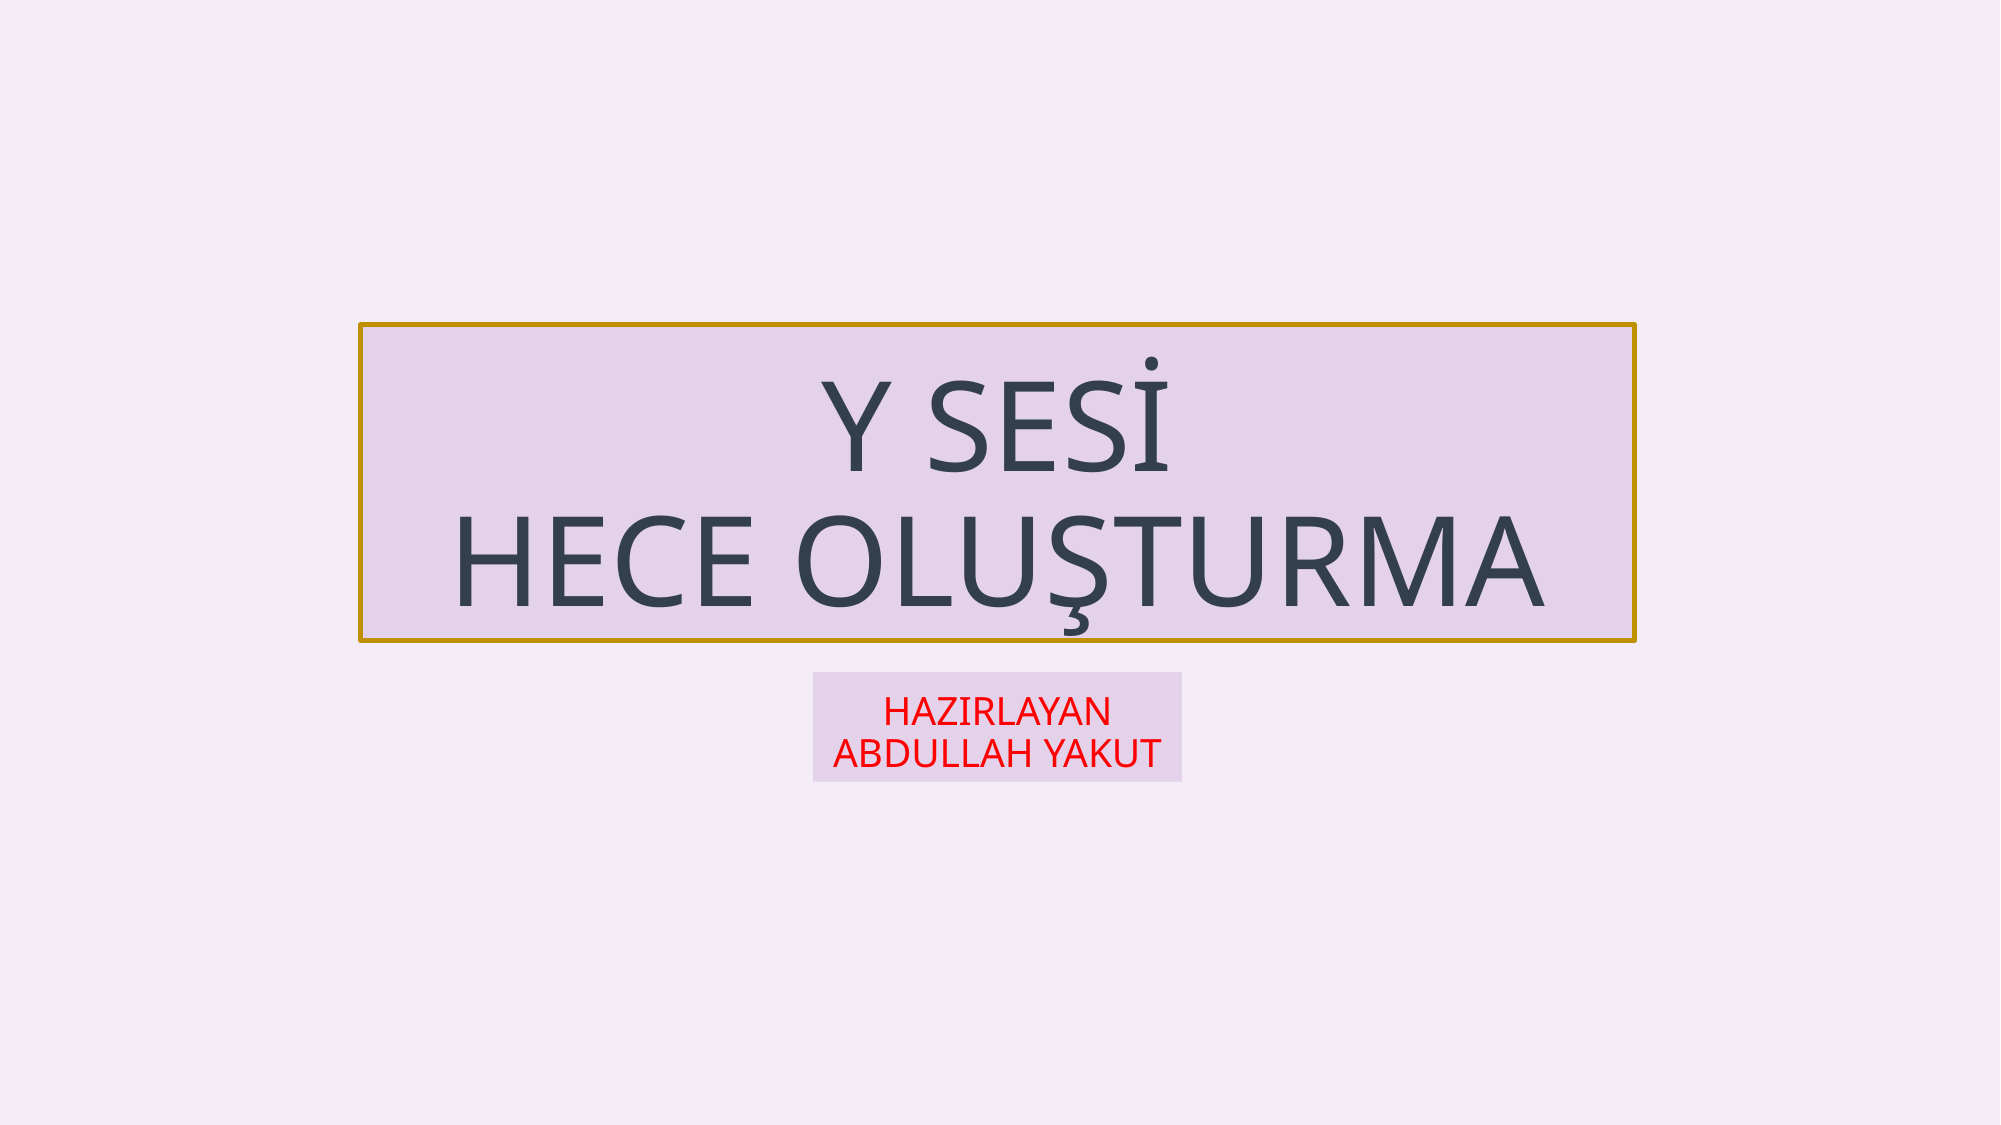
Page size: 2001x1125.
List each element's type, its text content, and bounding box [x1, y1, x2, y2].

text_box HAZIRLAYAN ABDULLAH YAKUT [812, 671, 1182, 782]
title Y SESİ HECE OLUŞTURMA [360, 324, 1635, 641]
